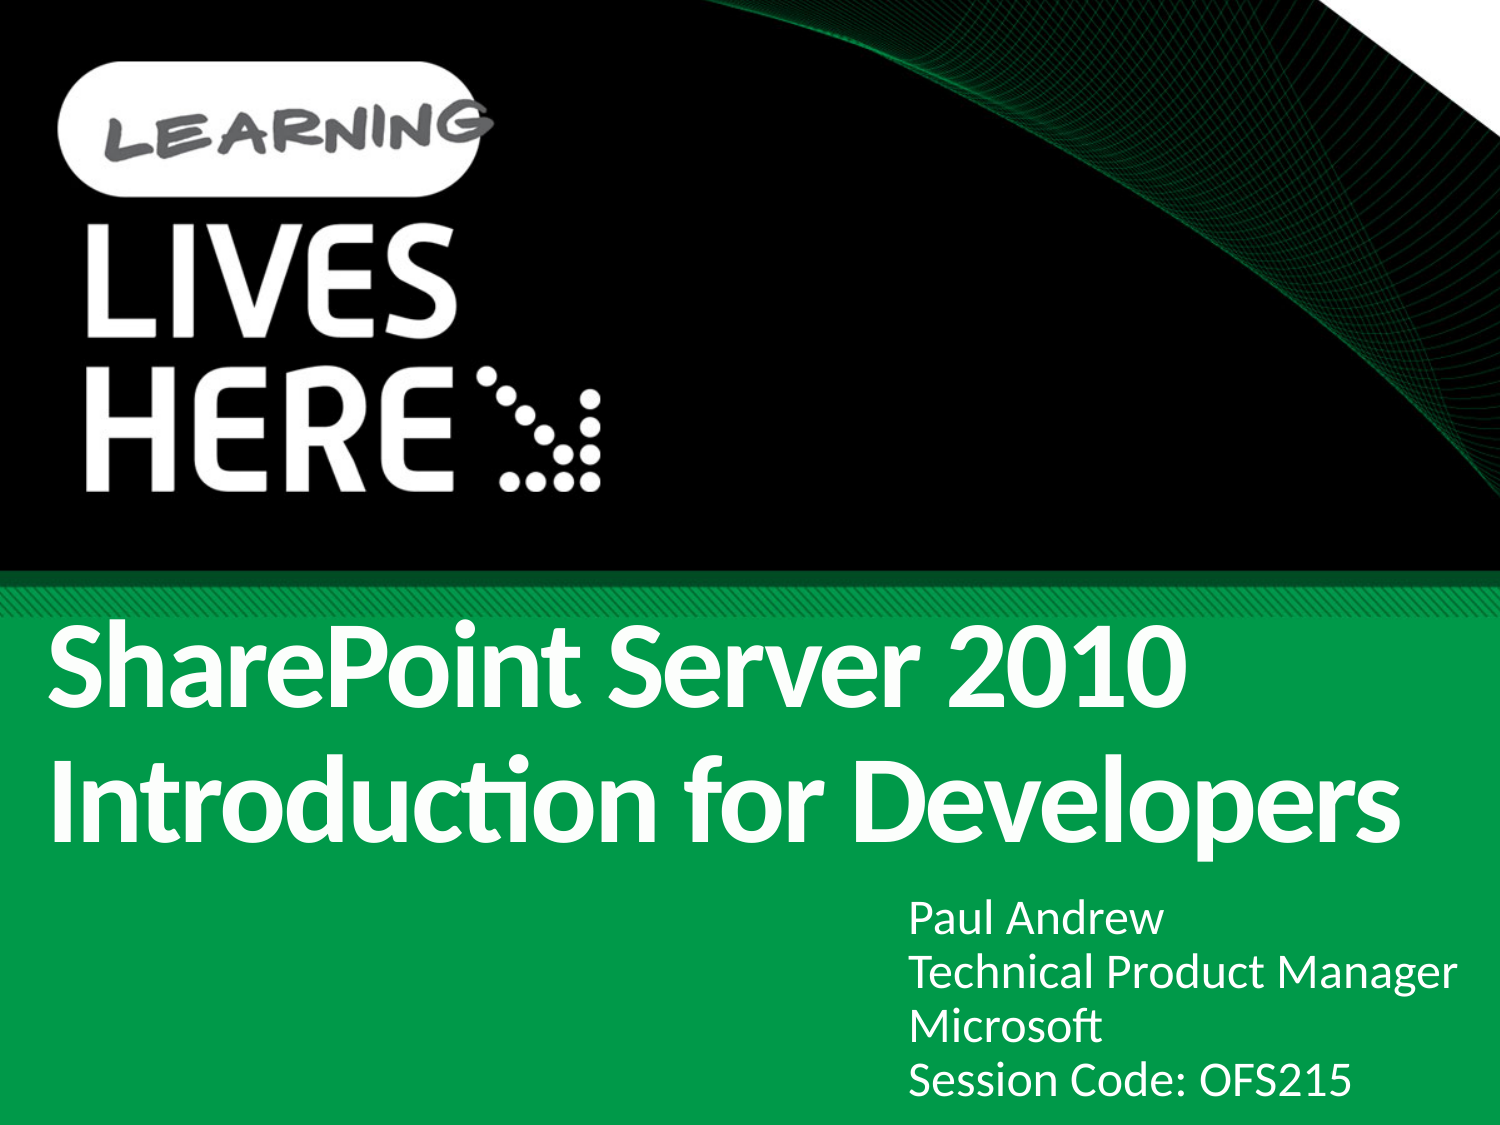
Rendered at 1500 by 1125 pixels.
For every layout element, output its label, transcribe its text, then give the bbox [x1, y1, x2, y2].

picture [0, 0, 1500, 1125]
title SharePoint Server 2010 Introduction for Developers [46, 599, 1466, 819]
subtitle Paul Andrew Technical Product Manager Microsoft Session Code: OFS215 [908, 890, 1500, 967]
